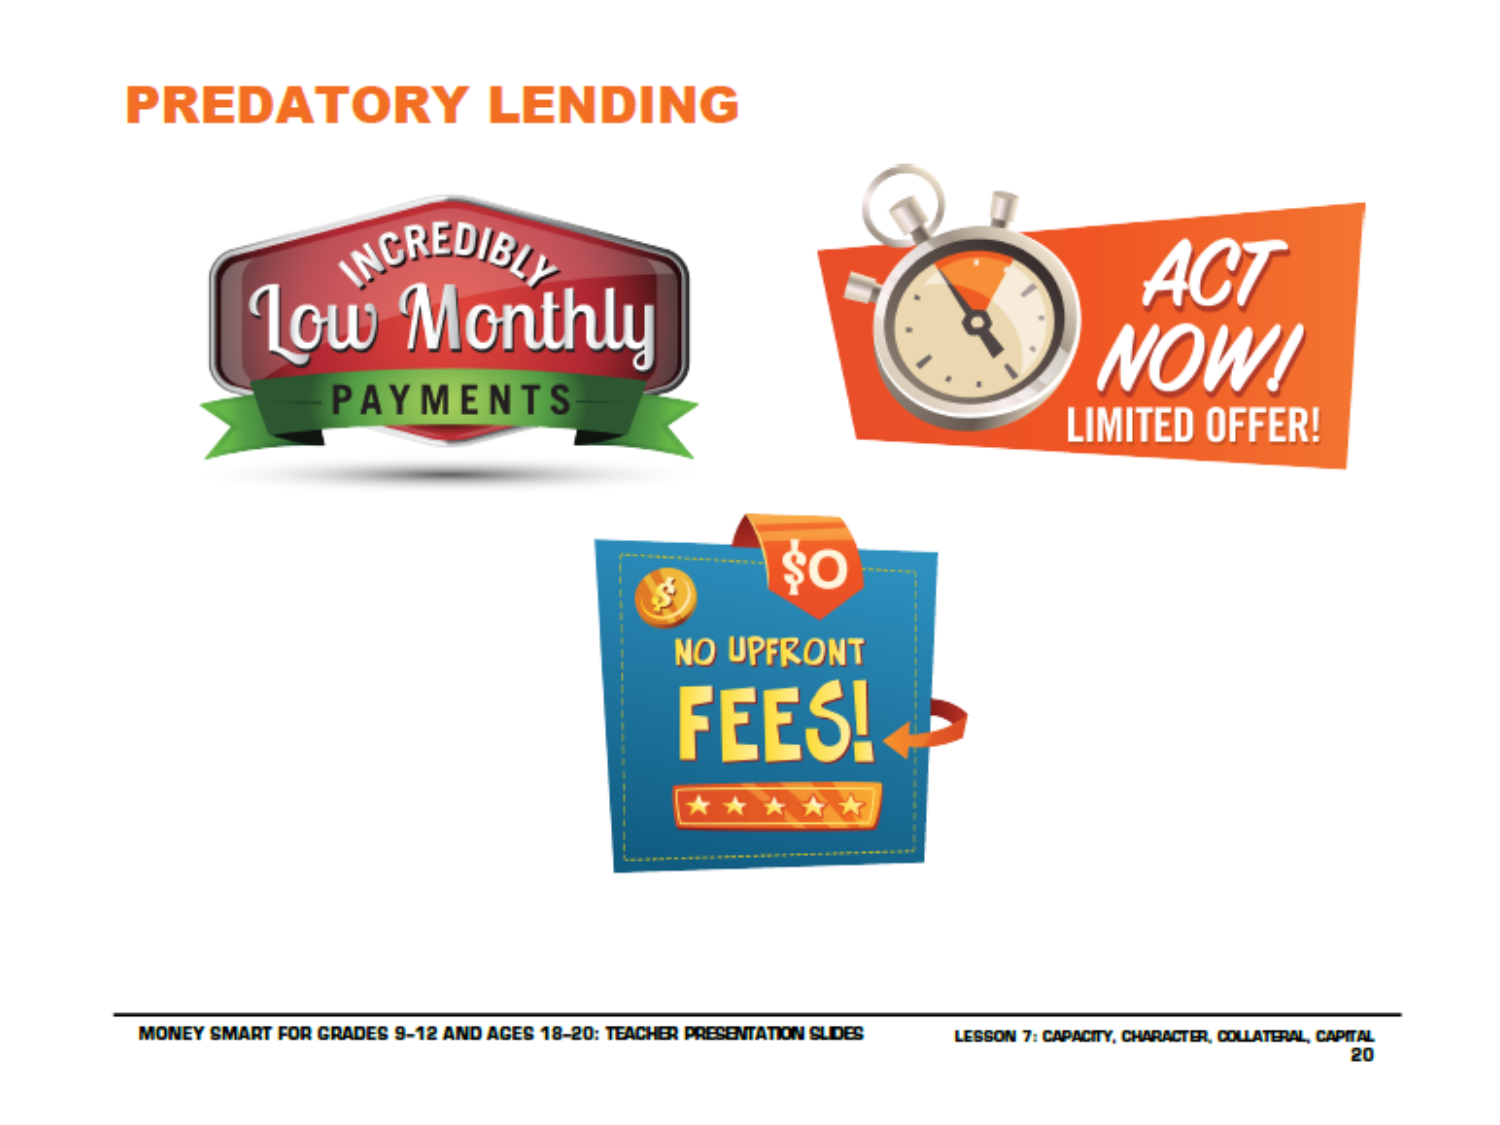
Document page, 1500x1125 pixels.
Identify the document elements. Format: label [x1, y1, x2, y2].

picture [62, 37, 1438, 1087]
